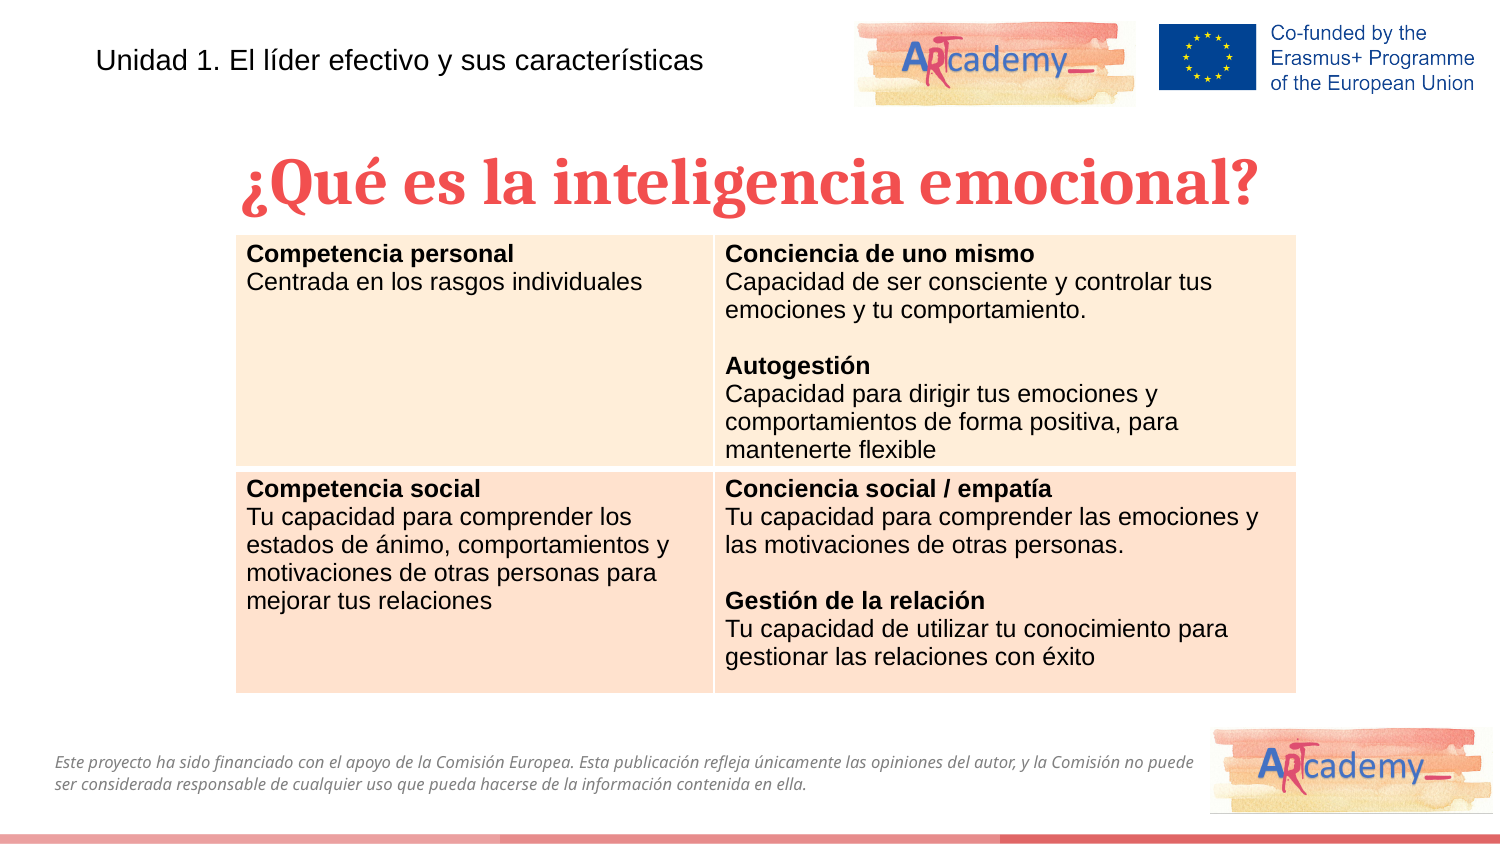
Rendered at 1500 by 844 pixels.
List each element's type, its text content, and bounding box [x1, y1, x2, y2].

title ¿Qué es la inteligencia emocional? [180, 53, 1352, 233]
text_box Este proyecto ha sido financiado con el apoyo de la Comisión Europea. Esta publicación refleja únicamente las opiniones del autor, y la Comisión no puede ser considerada responsable de cualquier uso que pueda hacerse de la información contenida en ella. [39, 742, 1205, 811]
text_box Unidad 1. El líder efectivo y sus características [80, 34, 761, 84]
table_cell Conciencia social / empatía Tu capacidad para comprender las emociones y las motivaciones de otras personas. Gestión de la relación Tu capacidad de utilizar tu conocimiento para gestionar las relaciones con éxito [715, 472, 1296, 693]
picture [1158, 24, 1474, 94]
picture [854, 2, 1137, 138]
table_cell Competencia social Tu capacidad para comprender los estados de ánimo, comportamientos y motivaciones de otras personas para mejorar tus relaciones [236, 472, 713, 693]
picture [1210, 709, 1493, 844]
table_header Competencia personal Centrada en los rasgos individuales [236, 235, 713, 466]
table_header Conciencia de uno mismo Capacidad de ser consciente y controlar tus emociones y tu comportamiento. Autogestión Capacidad para dirigir tus emociones y comportamientos de forma positiva, para mantenerte flexible [715, 235, 1296, 466]
